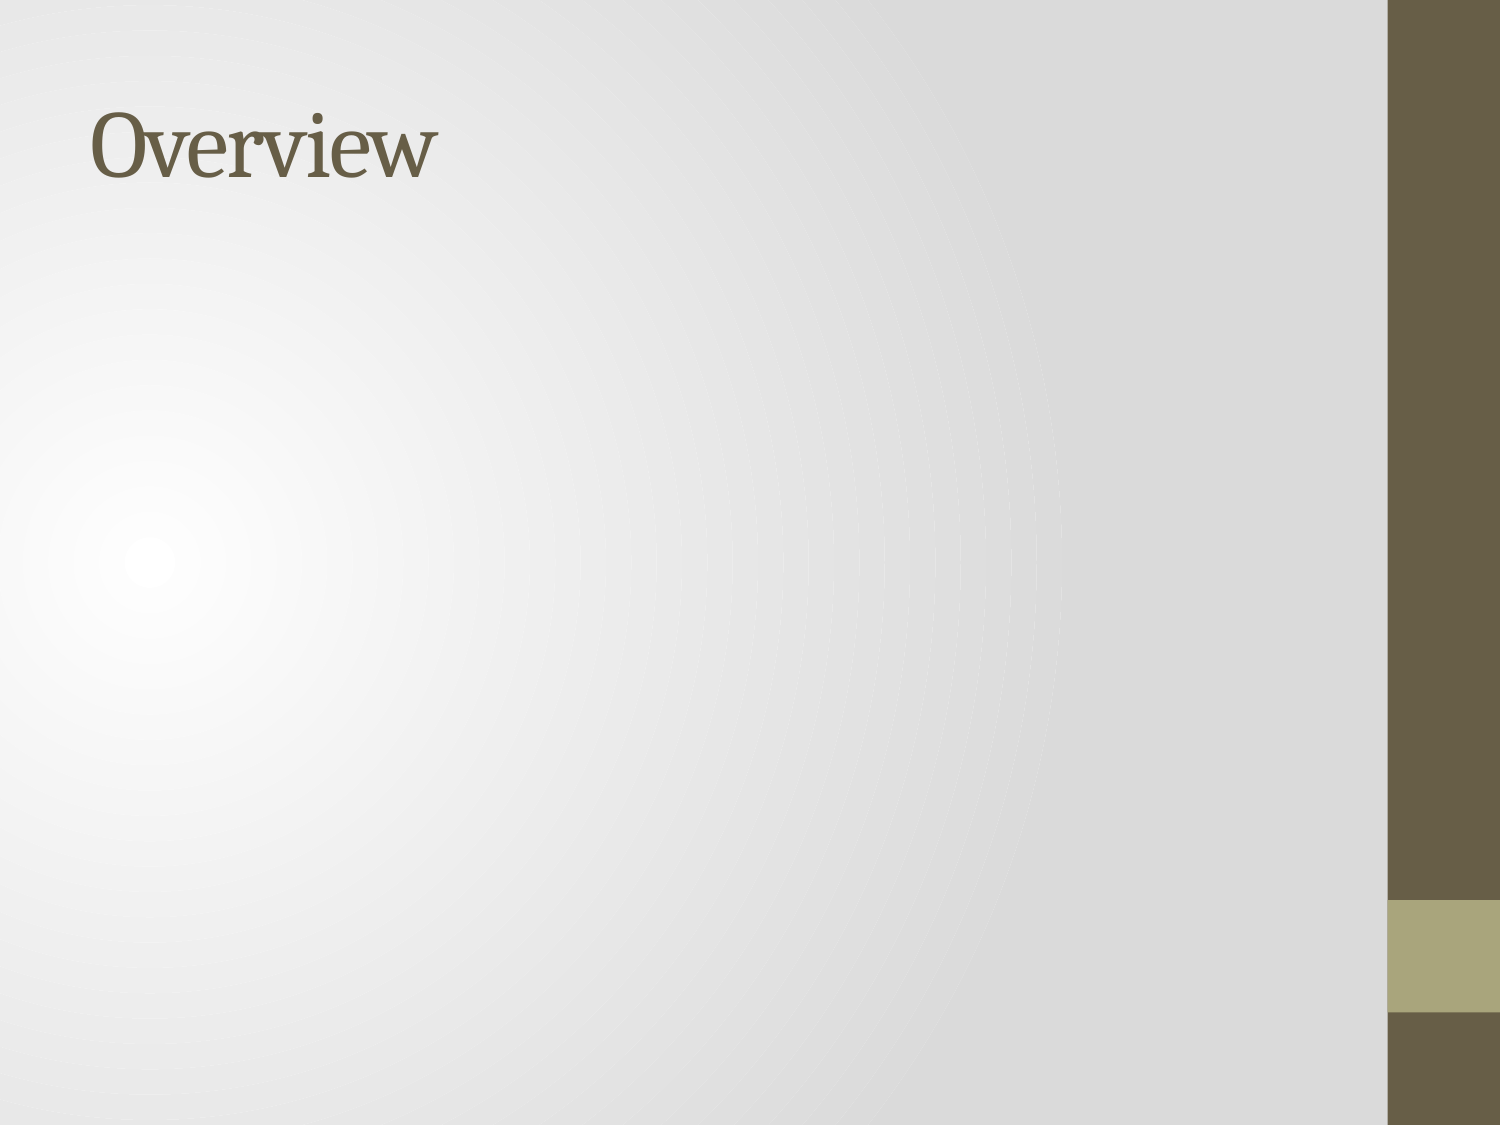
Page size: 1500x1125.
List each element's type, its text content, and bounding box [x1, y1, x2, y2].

title Overview [75, 45, 1325, 233]
